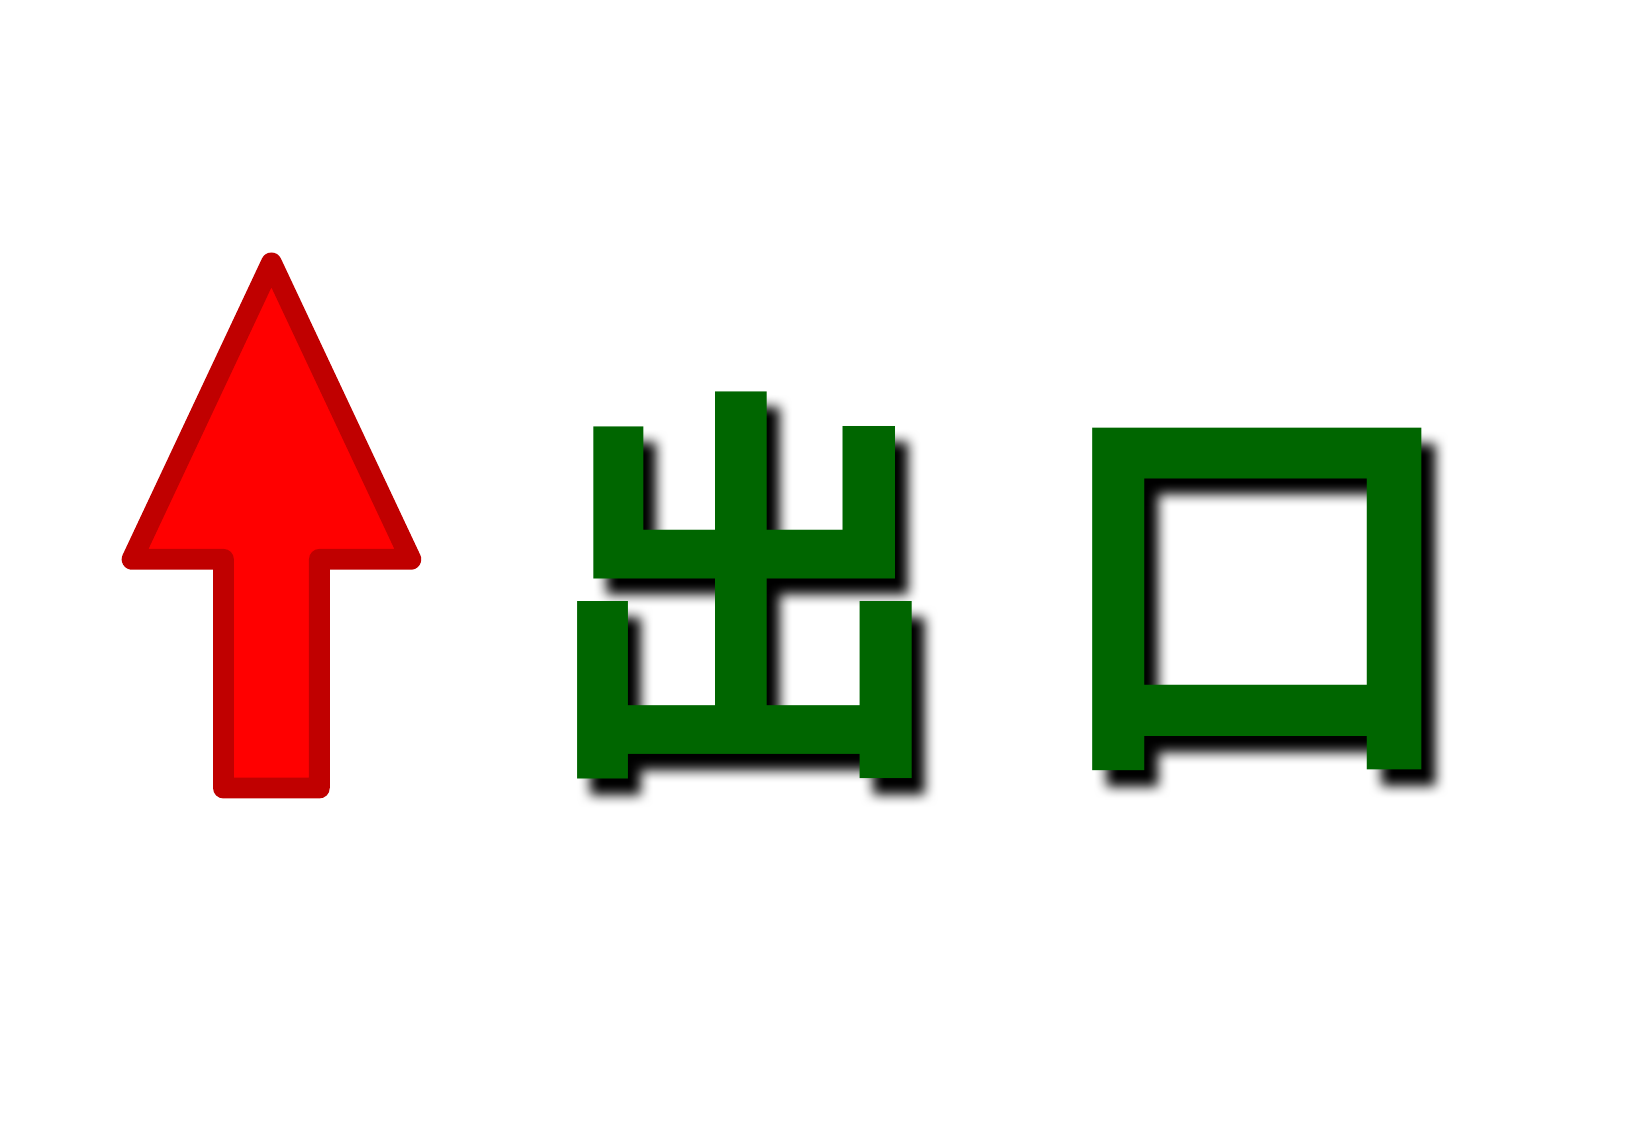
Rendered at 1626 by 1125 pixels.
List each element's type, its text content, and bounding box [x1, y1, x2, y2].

text_box [130, 260, 413, 791]
text_box 出 口 [520, 316, 1481, 832]
